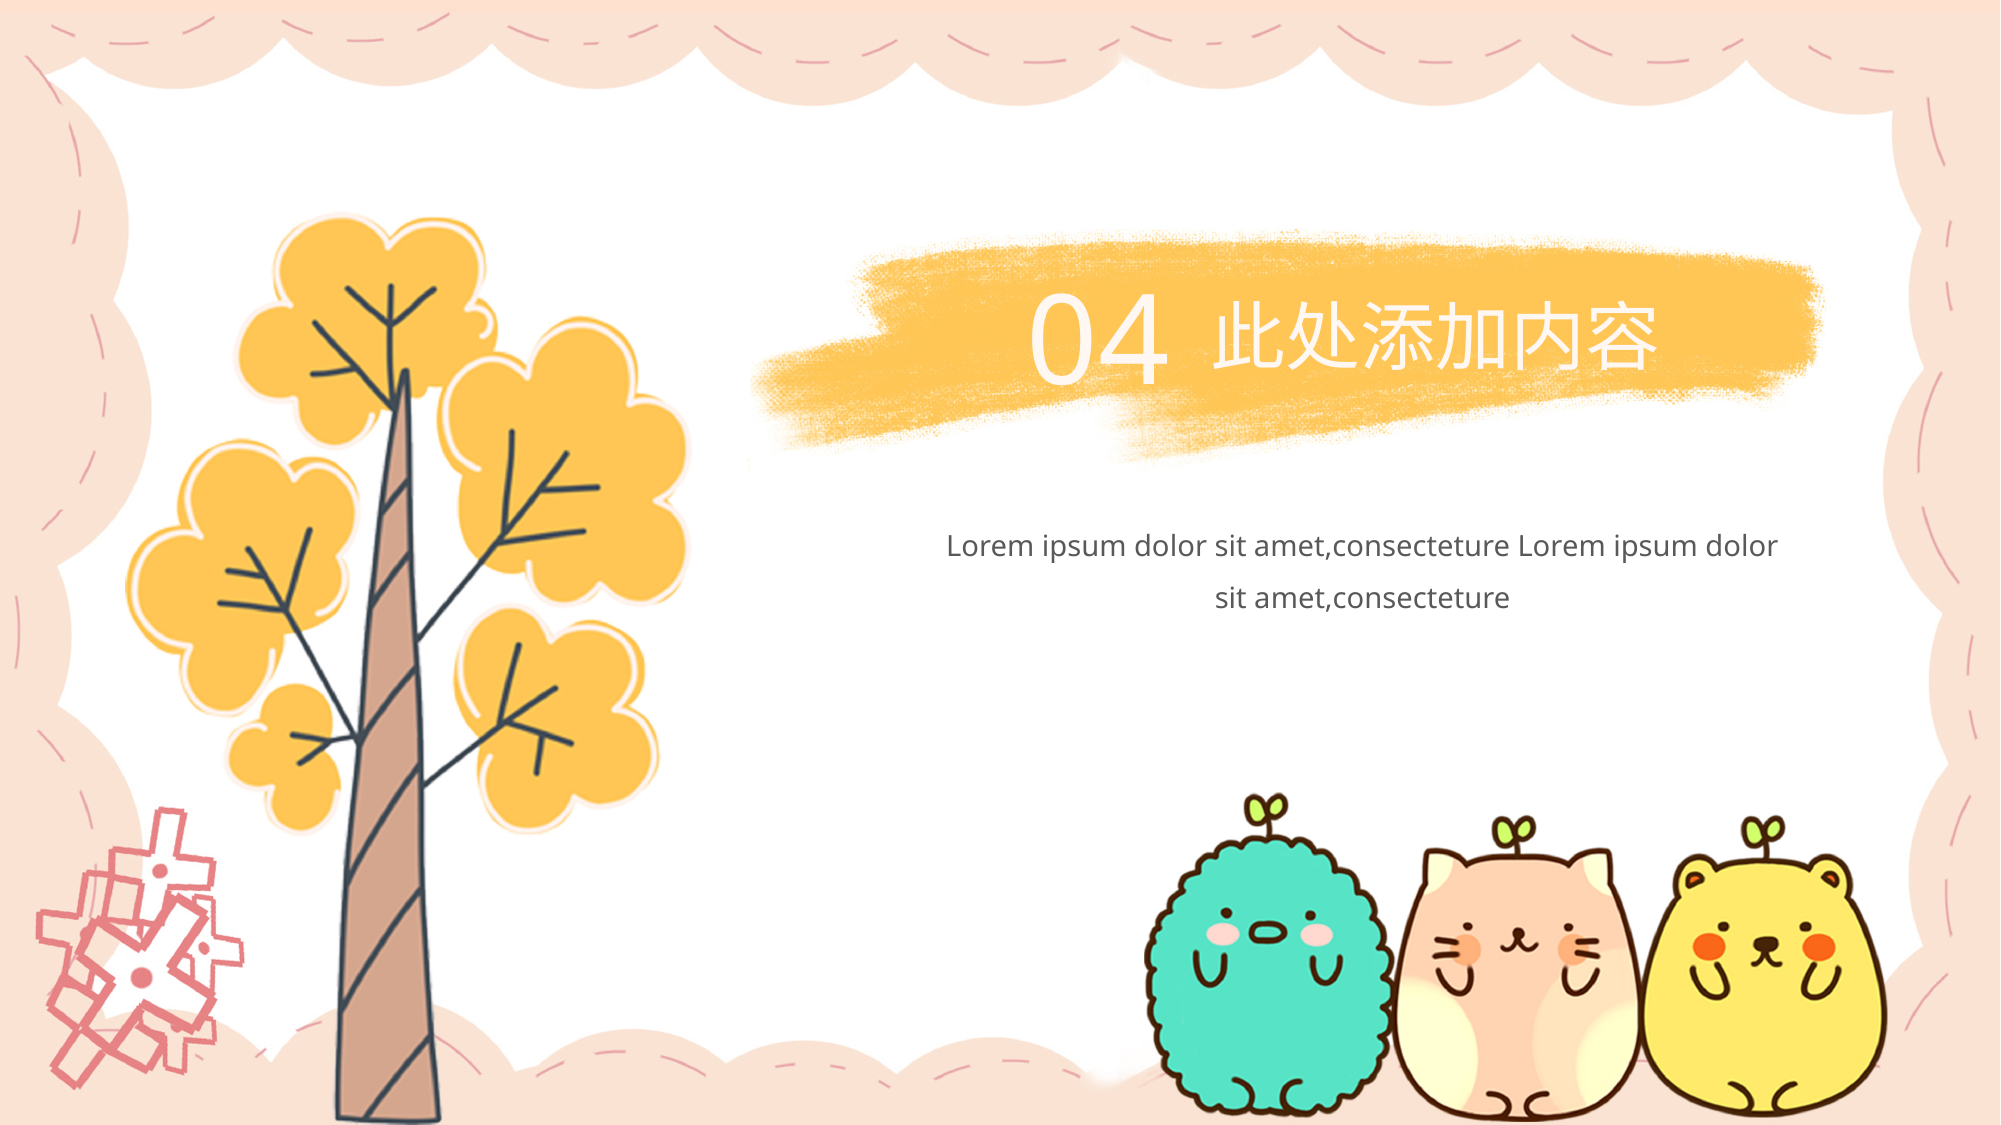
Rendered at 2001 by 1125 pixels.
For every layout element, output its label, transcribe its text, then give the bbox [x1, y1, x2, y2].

picture [0, 0, 2001, 1125]
text_box 此处添加内容 [1195, 282, 1676, 387]
text_box 04 [1009, 251, 1187, 417]
text_box Lorem ipsum dolor sit amet,consecteture Lorem ipsum dolor sit amet,consecteture [919, 501, 1806, 622]
